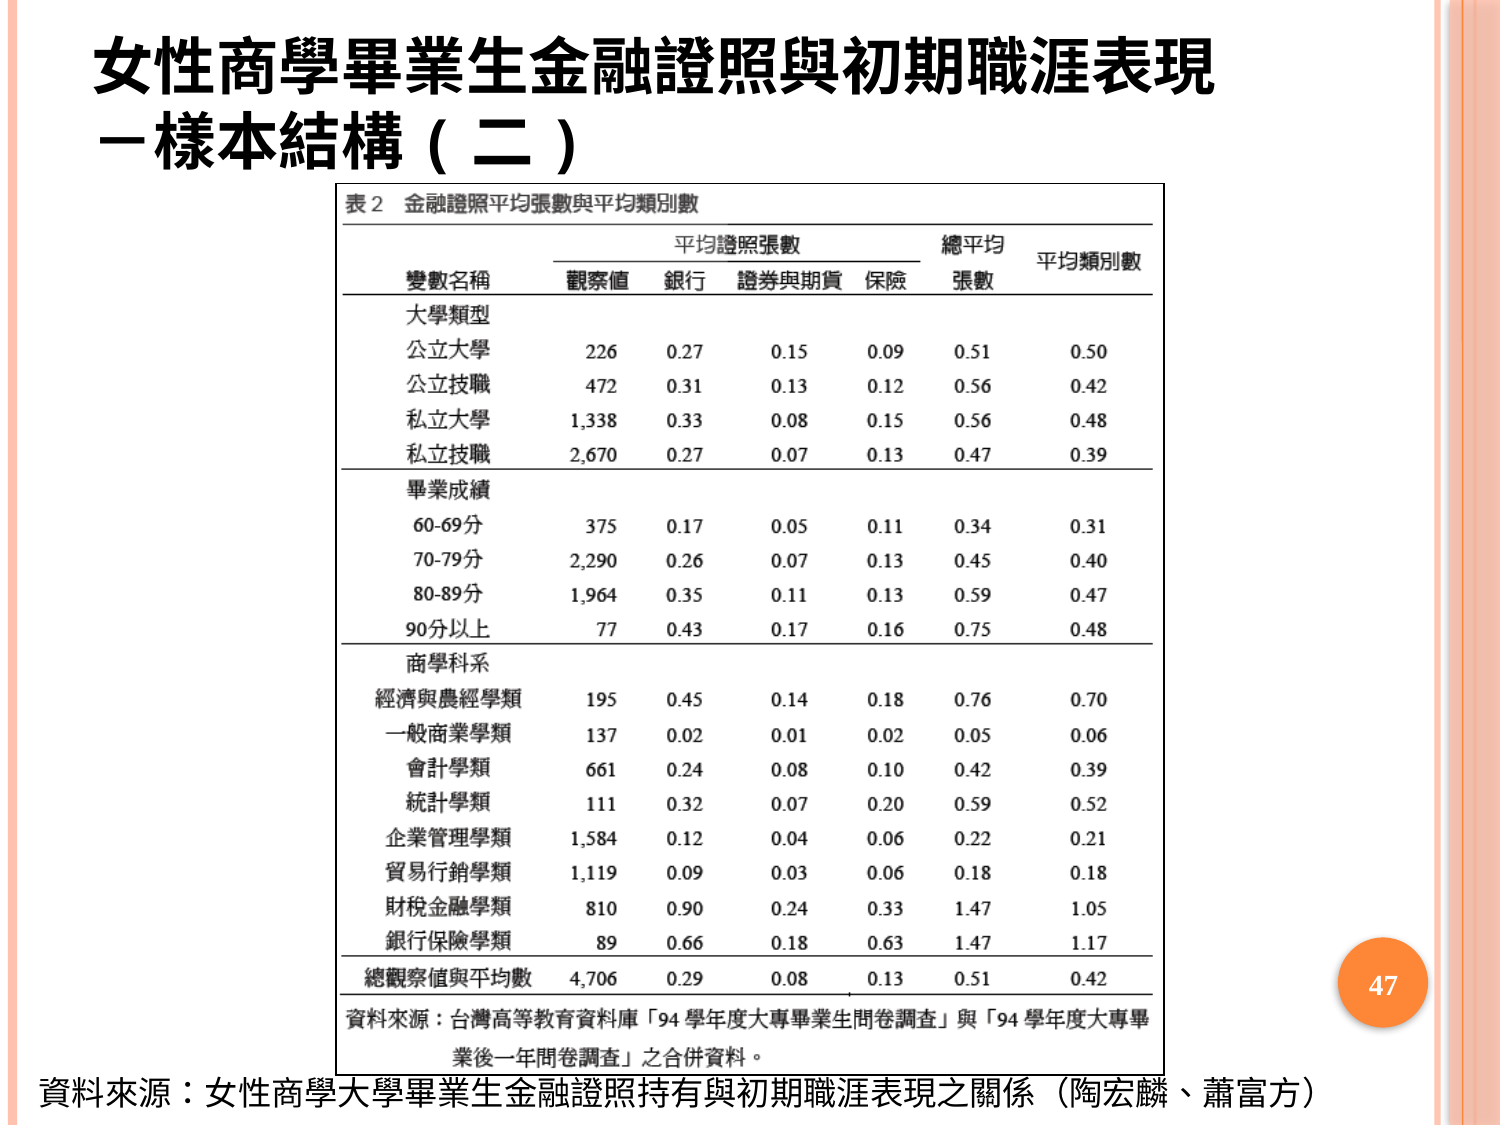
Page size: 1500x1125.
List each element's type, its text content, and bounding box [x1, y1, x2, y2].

slide_number 47 [1333, 940, 1434, 1026]
text_box 女性商學畢業生金融證照與初期職涯表現 －樣本結構(二) [76, 7, 1302, 197]
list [335, 183, 1164, 1075]
text_box 資料來源：女性商學大學畢業生金融證照持有與初期職涯表現之關係（陶宏麟、蕭富方） [23, 1064, 1400, 1120]
